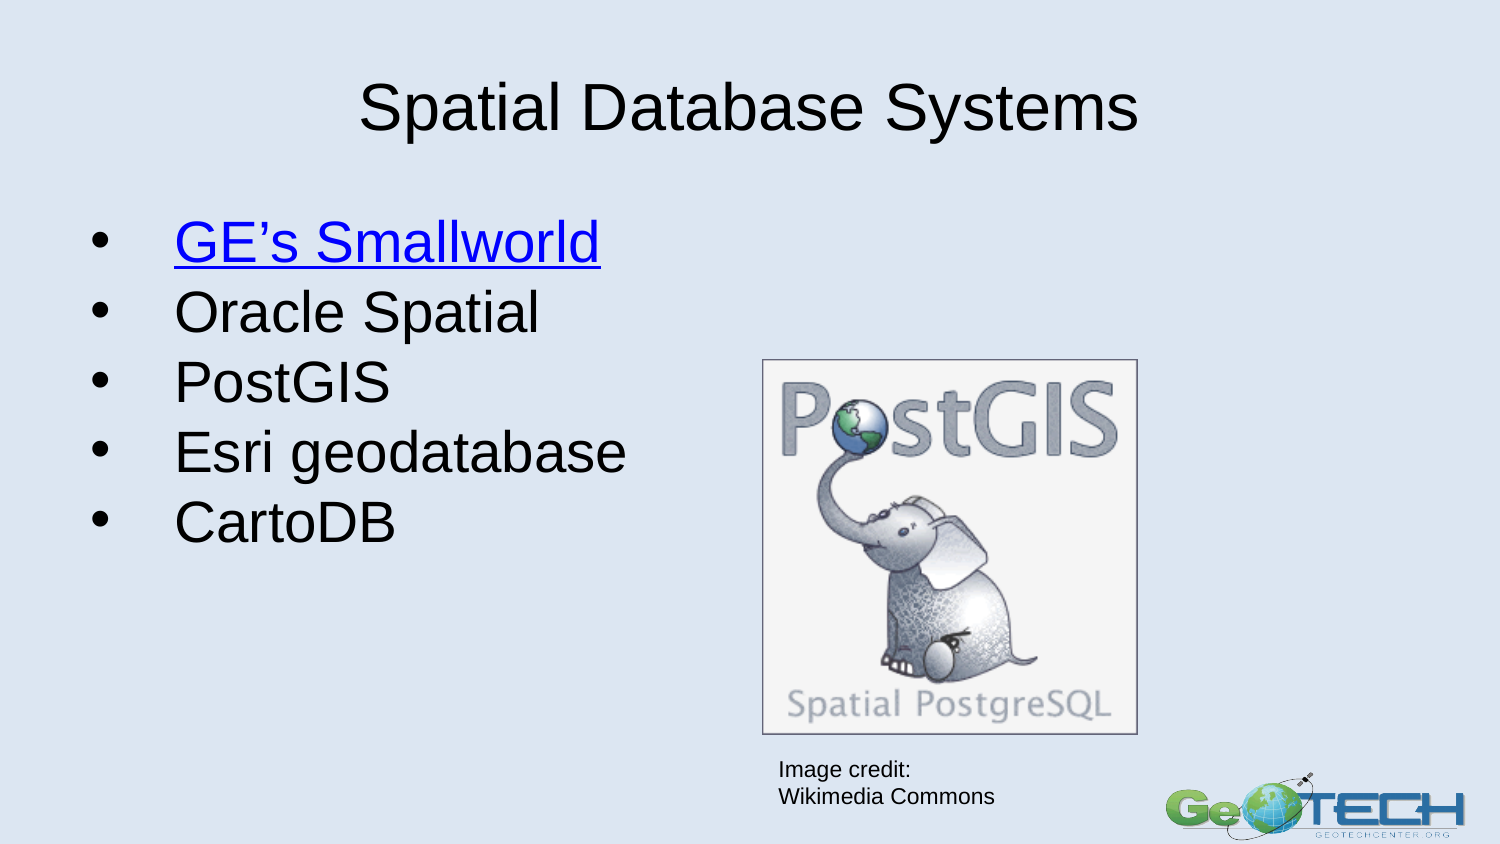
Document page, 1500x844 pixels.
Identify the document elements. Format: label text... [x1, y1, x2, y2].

text_box Spatial Database Systems [74, 33, 1425, 175]
text_box GE’s Smallworld Oracle Spatial PostGIS Esri geodatabase CartoDB [74, 196, 1425, 754]
picture [1155, 769, 1478, 844]
text_box Image credit: Wikimedia Commons [763, 746, 1011, 817]
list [762, 359, 1138, 735]
